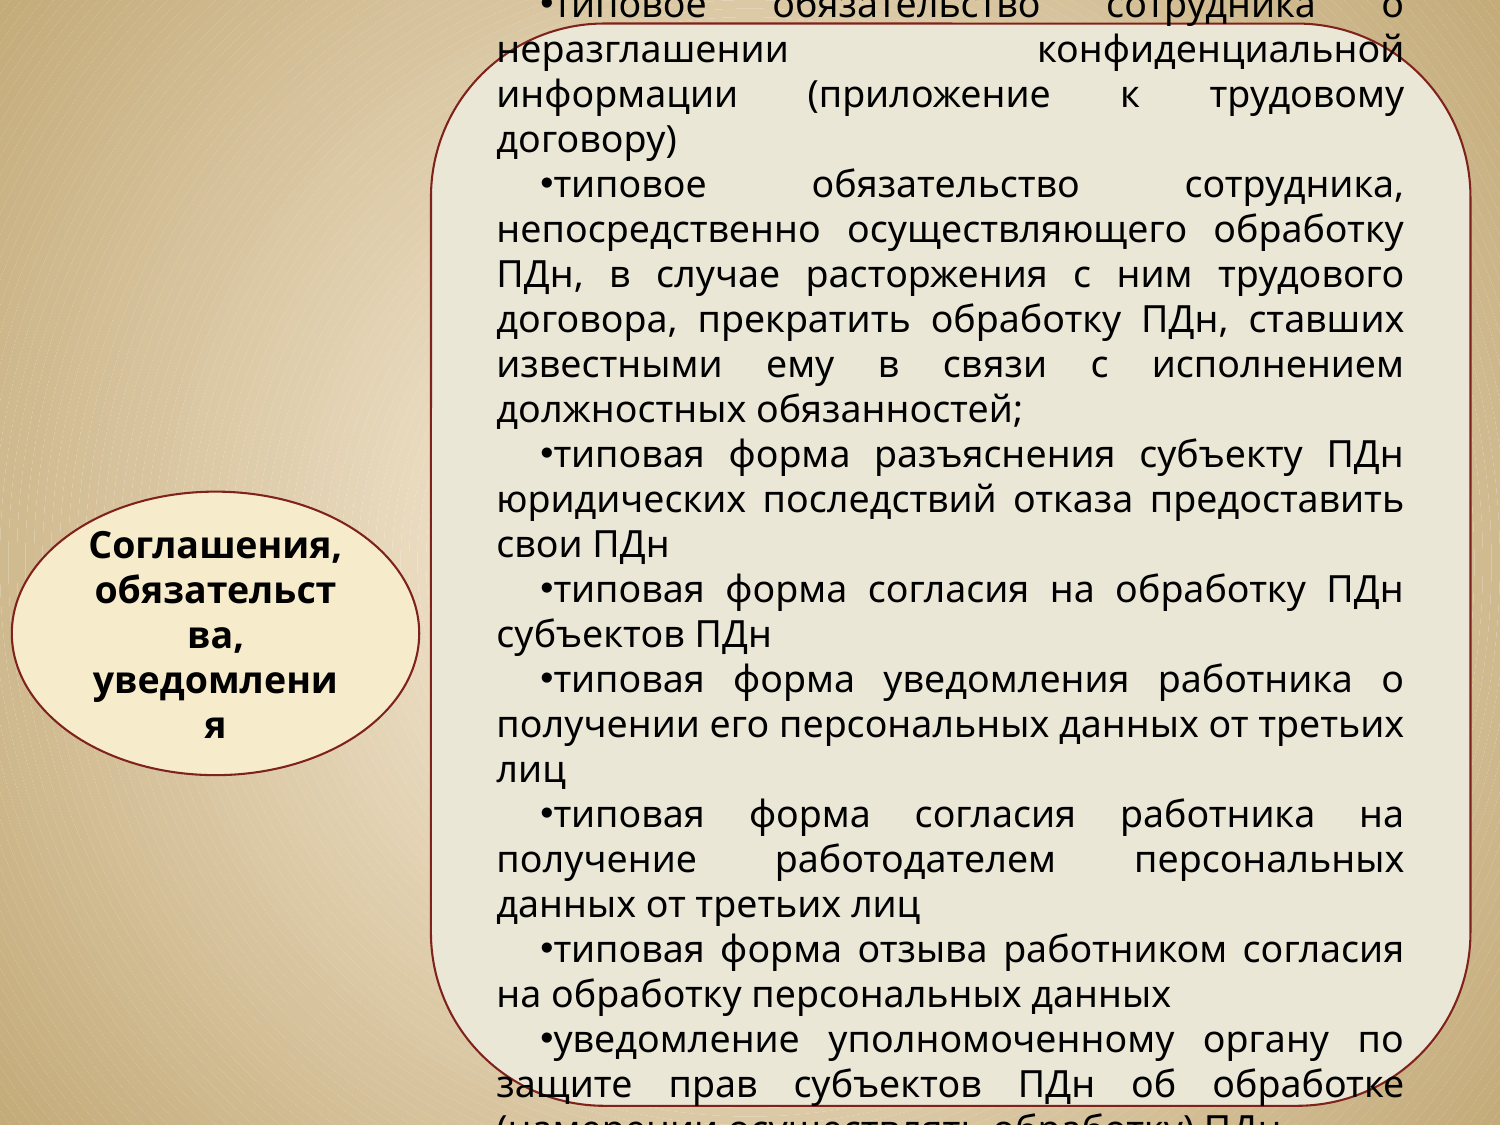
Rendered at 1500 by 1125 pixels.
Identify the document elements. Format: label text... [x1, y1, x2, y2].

text_box типовое обязательство сотрудника о неразглашении конфиденциальной информации (приложение к трудовому договору) типовое обязательство сотрудника, непосредственно осуществляющего обработку ПДн, в случае расторжения с ним трудового договора, прекратить обработку ПДн, ставших известными ему в связи с исполнением должностных обязанностей; типовая форма разъяснения субъекту ПДн юридических последствий отказа предоставить свои ПДн типовая форма согласия на обработку ПДн субъектов ПДн типовая форма уведомления работника о получении его персональных данных от третьих лиц типовая форма согласия работника на получение работодателем персональных данных от третьих лиц типовая форма отзыва работником согласия на обработку персональных данных уведомление уполномоченному органу по защите прав субъектов ПДн об обработке (намерении осуществлять обработку) ПДн [429, 22, 1472, 1107]
text_box Соглашения, обязательства, уведомления [10, 490, 421, 777]
